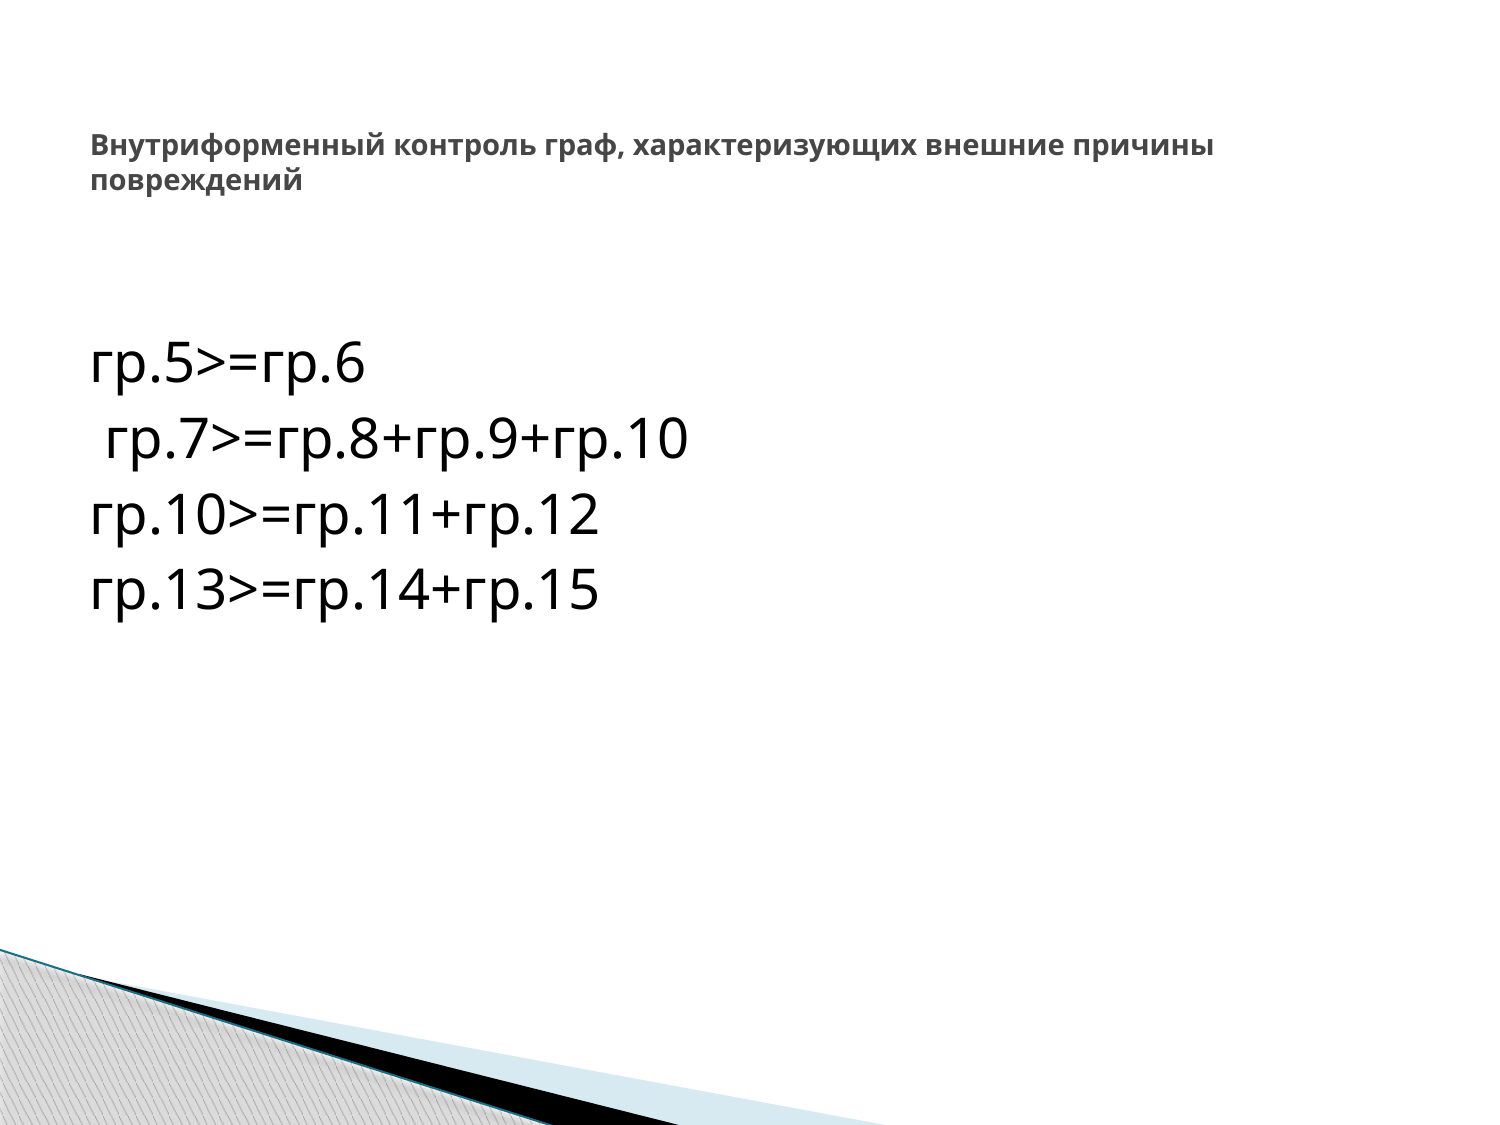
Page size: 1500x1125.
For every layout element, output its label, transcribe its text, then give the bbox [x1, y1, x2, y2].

list гр.5>=гр.6 гр.7>=гр.8+гр.9+гр.10 гр.10>=гр.11+гр.12 гр.13>=гр.14+гр.15 [75, 243, 1425, 986]
title Внутриформенный контроль граф, характеризующих внешние причины повреждений [75, 90, 1425, 233]
